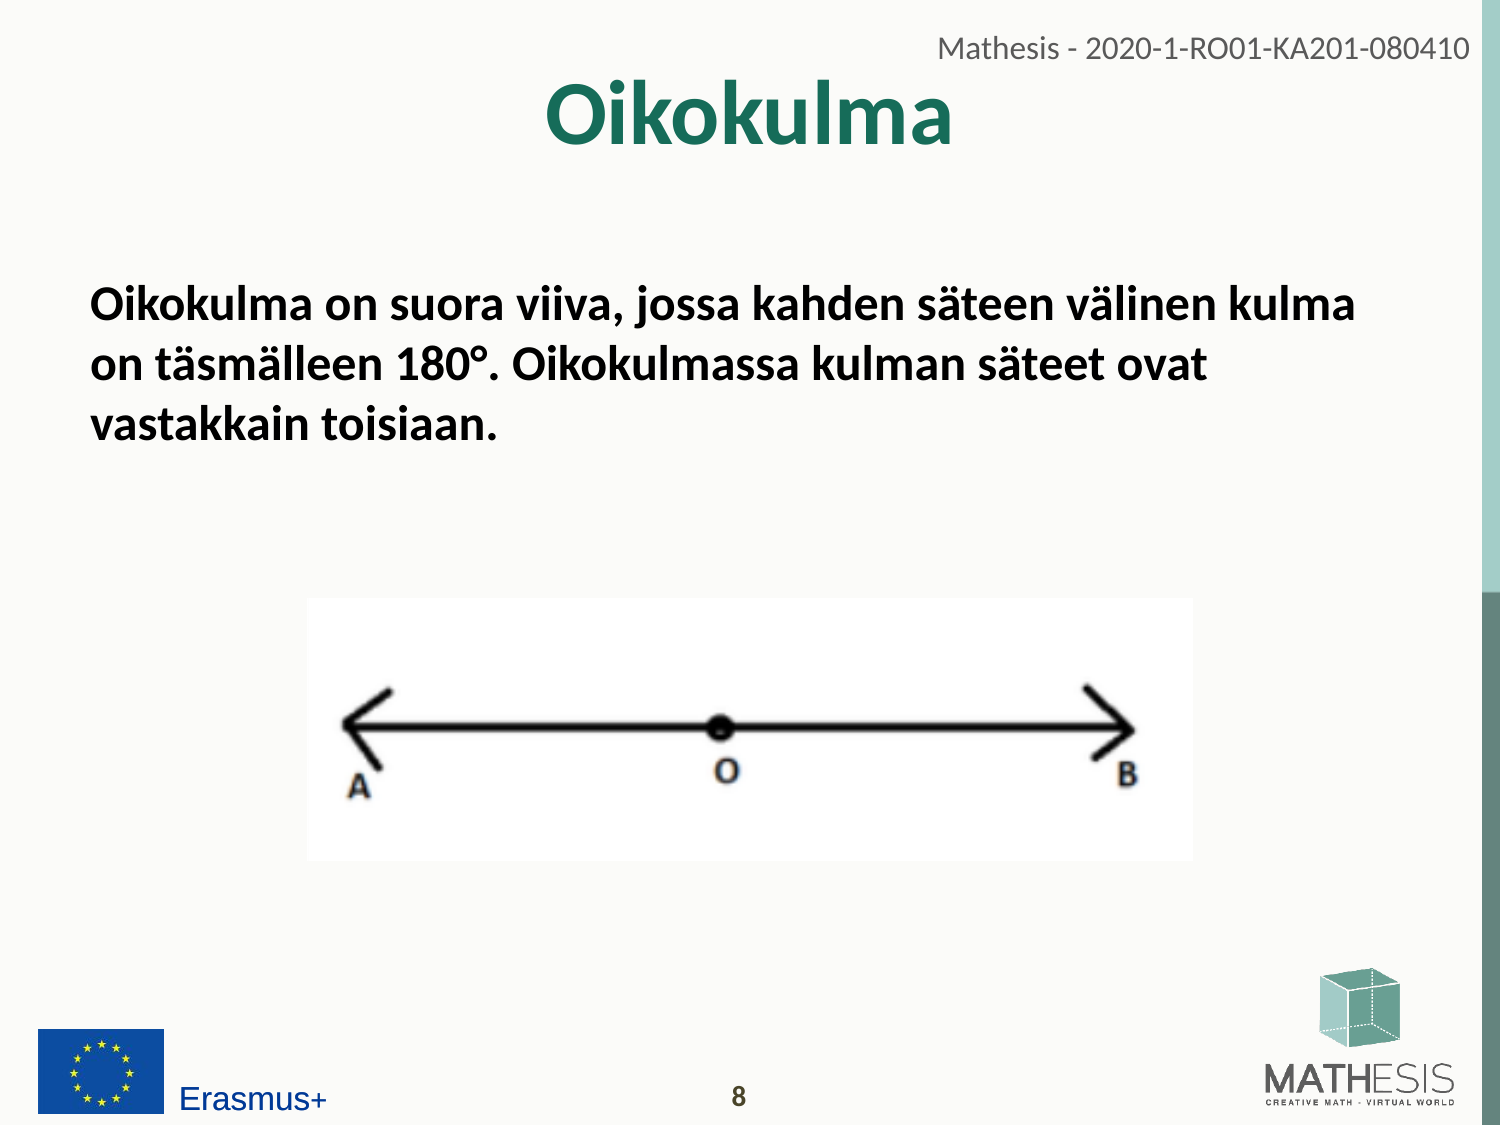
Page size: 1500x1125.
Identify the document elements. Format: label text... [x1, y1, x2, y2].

picture [306, 598, 1194, 862]
title Oikokulma [75, 45, 1425, 233]
picture [38, 1029, 164, 1114]
list Oikokulma on suora viiva, jossa kahden säteen välinen kulma on täsmälleen 180°. Oikokulmassa kulman säteet ovat vastakkain toisiaan. [75, 262, 1425, 1005]
